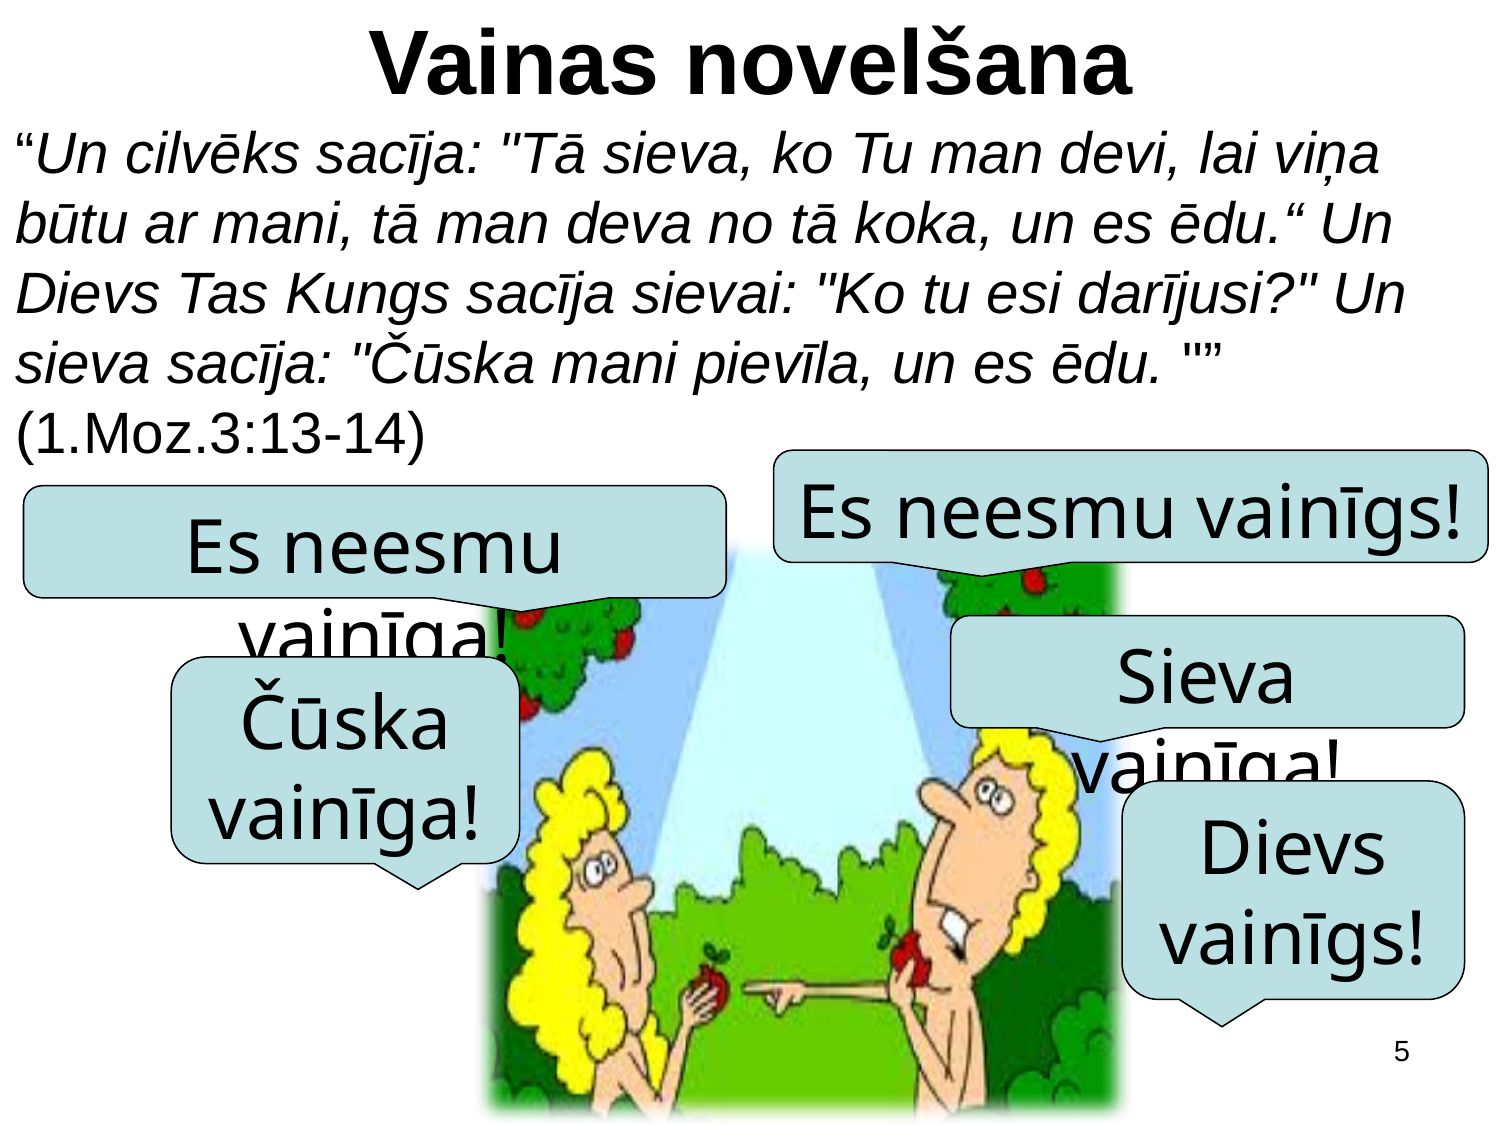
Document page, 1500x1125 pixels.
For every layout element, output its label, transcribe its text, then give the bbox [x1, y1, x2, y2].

title Vainas novelšana [2, 0, 1500, 107]
text_box Čūska vainīga! [171, 656, 468, 890]
text_box Dievs vainīgs! [1139, 780, 1465, 1027]
text_box Es neesmu vainīgs! [773, 450, 1489, 563]
list “Un cilvēks sacīja: "Tā sieva, ko Tu man devi, lai viņa būtu ar mani, tā man deva no tā koka, un es ēdu.“ Un Dievs Tas Kungs sacīja sievai: "Ko tu esi darījusi?" Un sieva sacīja: "Čūska mani pievīla, un es ēdu. "” (1.Moz.3:13-14) [0, 107, 1500, 601]
picture [473, 534, 1135, 1125]
slide_number 5 [1139, 1024, 1426, 1103]
text_box Sieva vainīga! [1139, 615, 1465, 734]
text_box Es neesmu vainīga! [23, 485, 727, 604]
